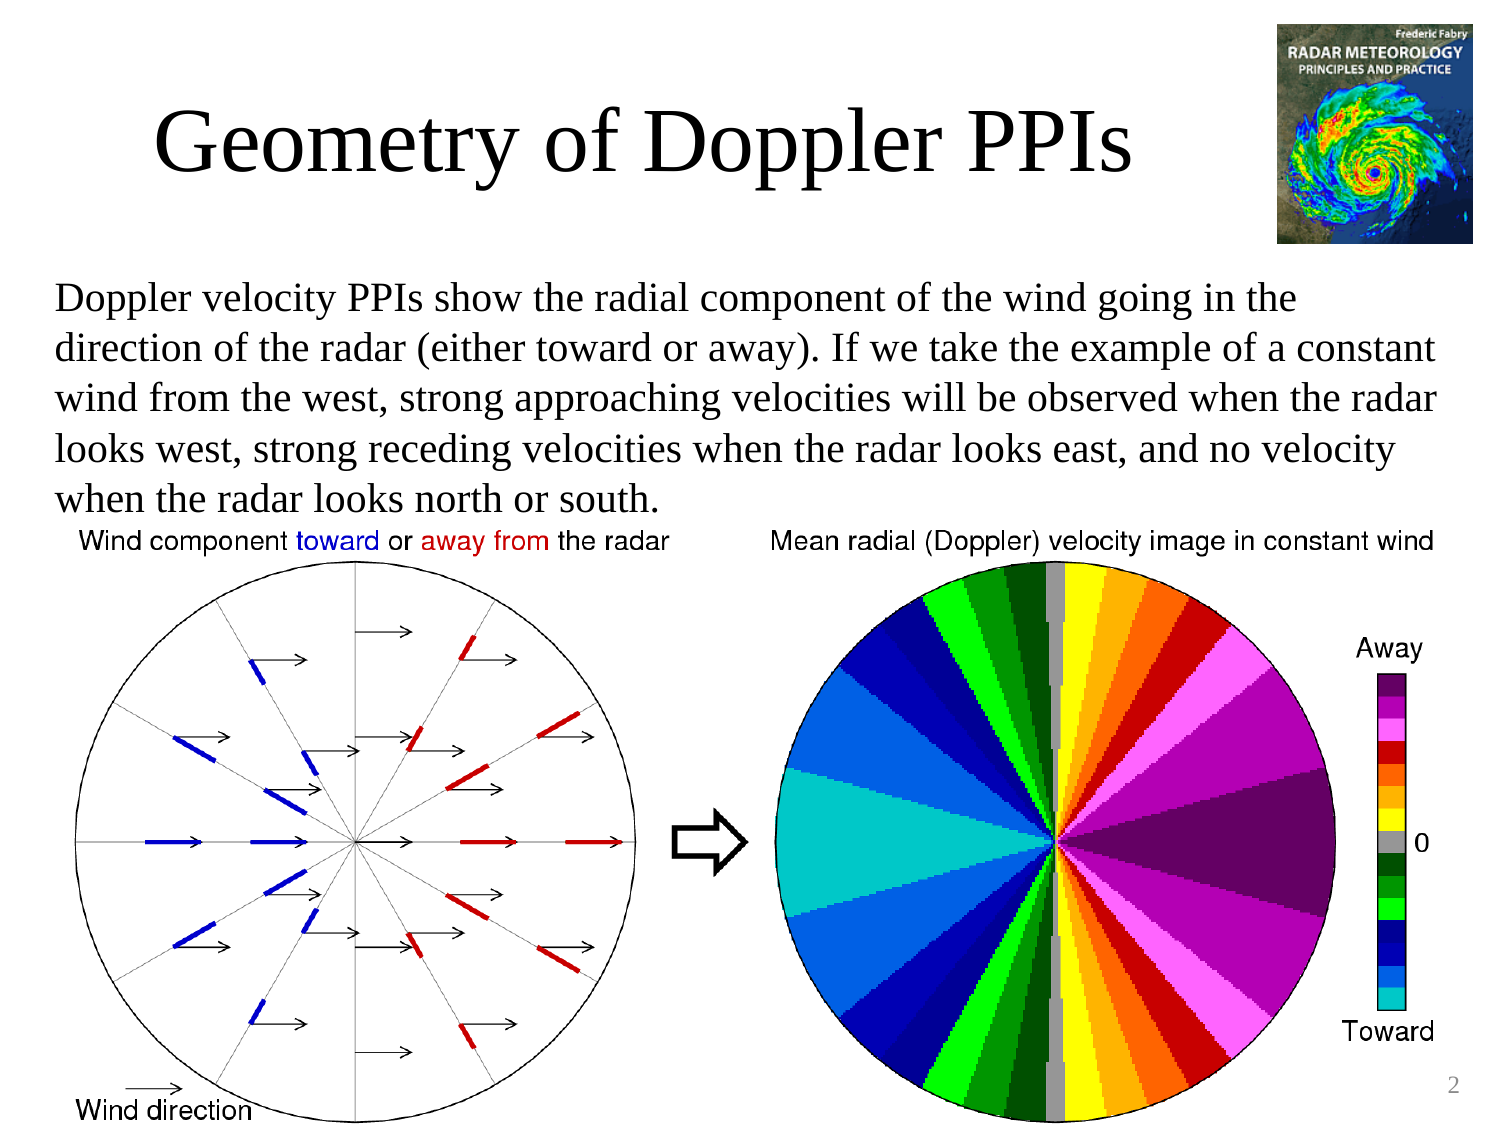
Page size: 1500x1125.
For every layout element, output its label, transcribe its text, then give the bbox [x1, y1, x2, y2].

title Geometry of Doppler PPIs [39, 26, 1250, 244]
list Doppler velocity PPIs show the radial component of the wind going in the direction of the radar (either toward or away). If we take the example of a constant wind from the west, strong approaching velocities will be observed when the radar looks west, strong receding velocities when the radar looks east, and no velocity when the radar looks north or south. [39, 262, 1473, 1054]
slide_number 2 [1441, 1053, 1475, 1113]
picture [1277, 24, 1473, 244]
picture [72, 528, 1437, 1125]
